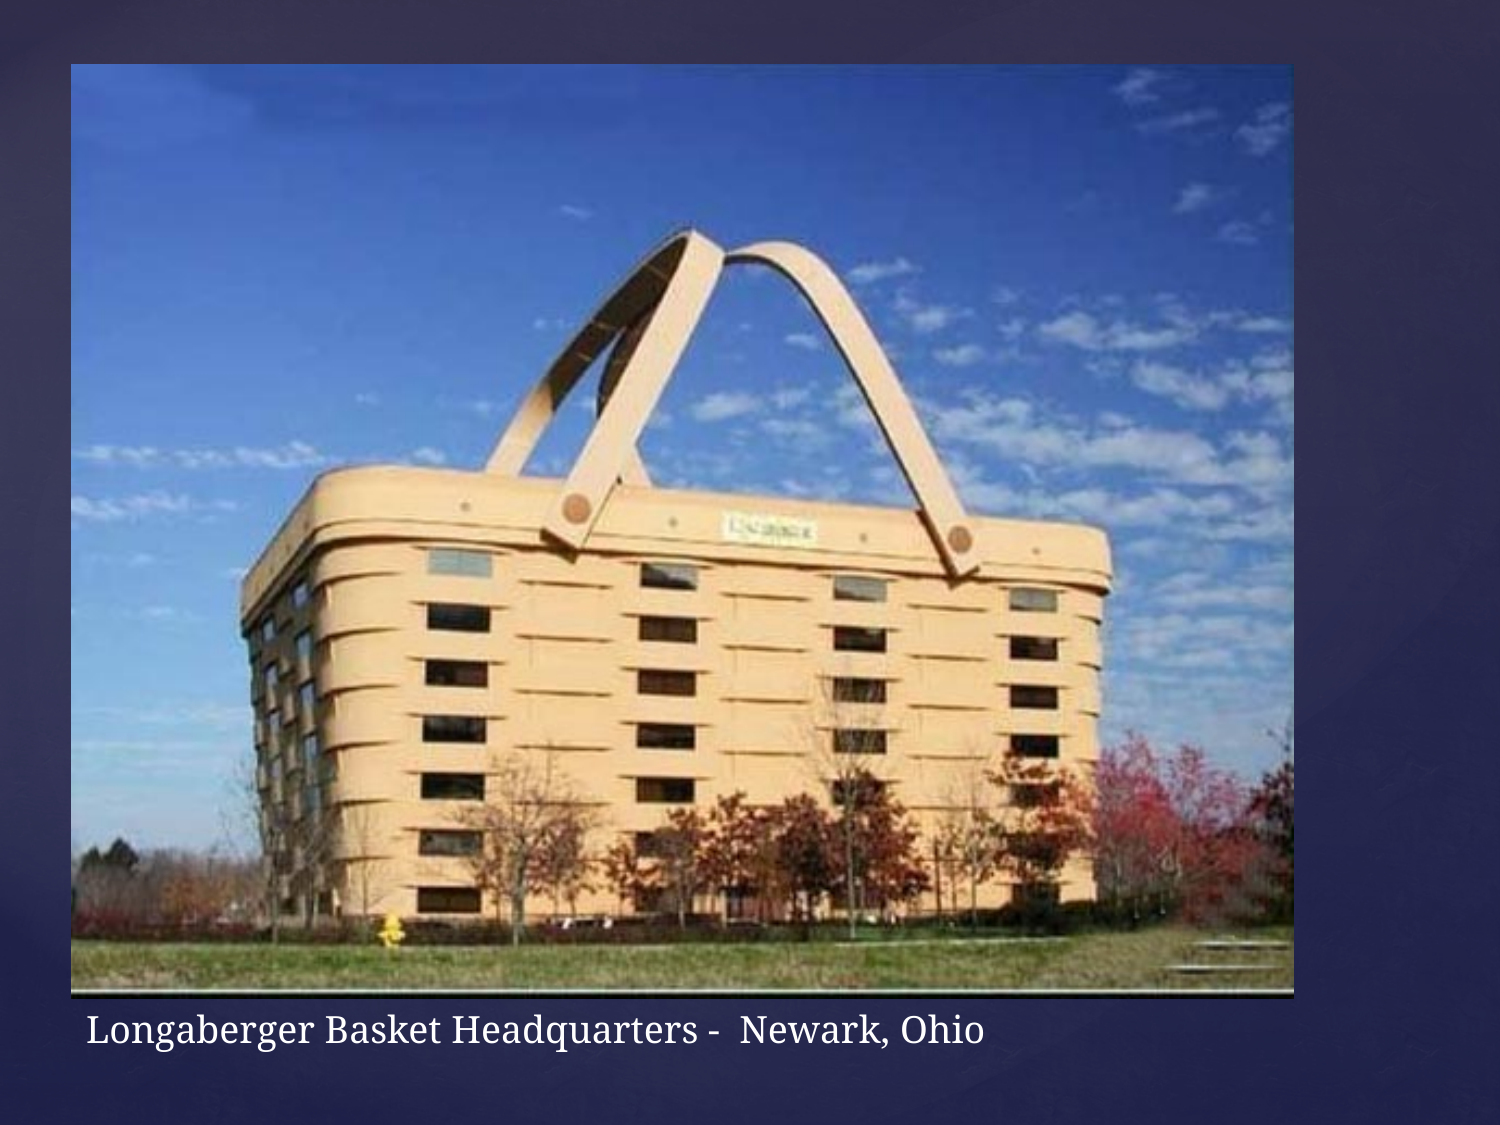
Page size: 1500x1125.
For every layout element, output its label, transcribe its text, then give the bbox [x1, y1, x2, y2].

text_box Longaberger Basket Headquarters - Newark, Ohio [71, 1013, 1271, 1058]
picture [70, 63, 1295, 999]
